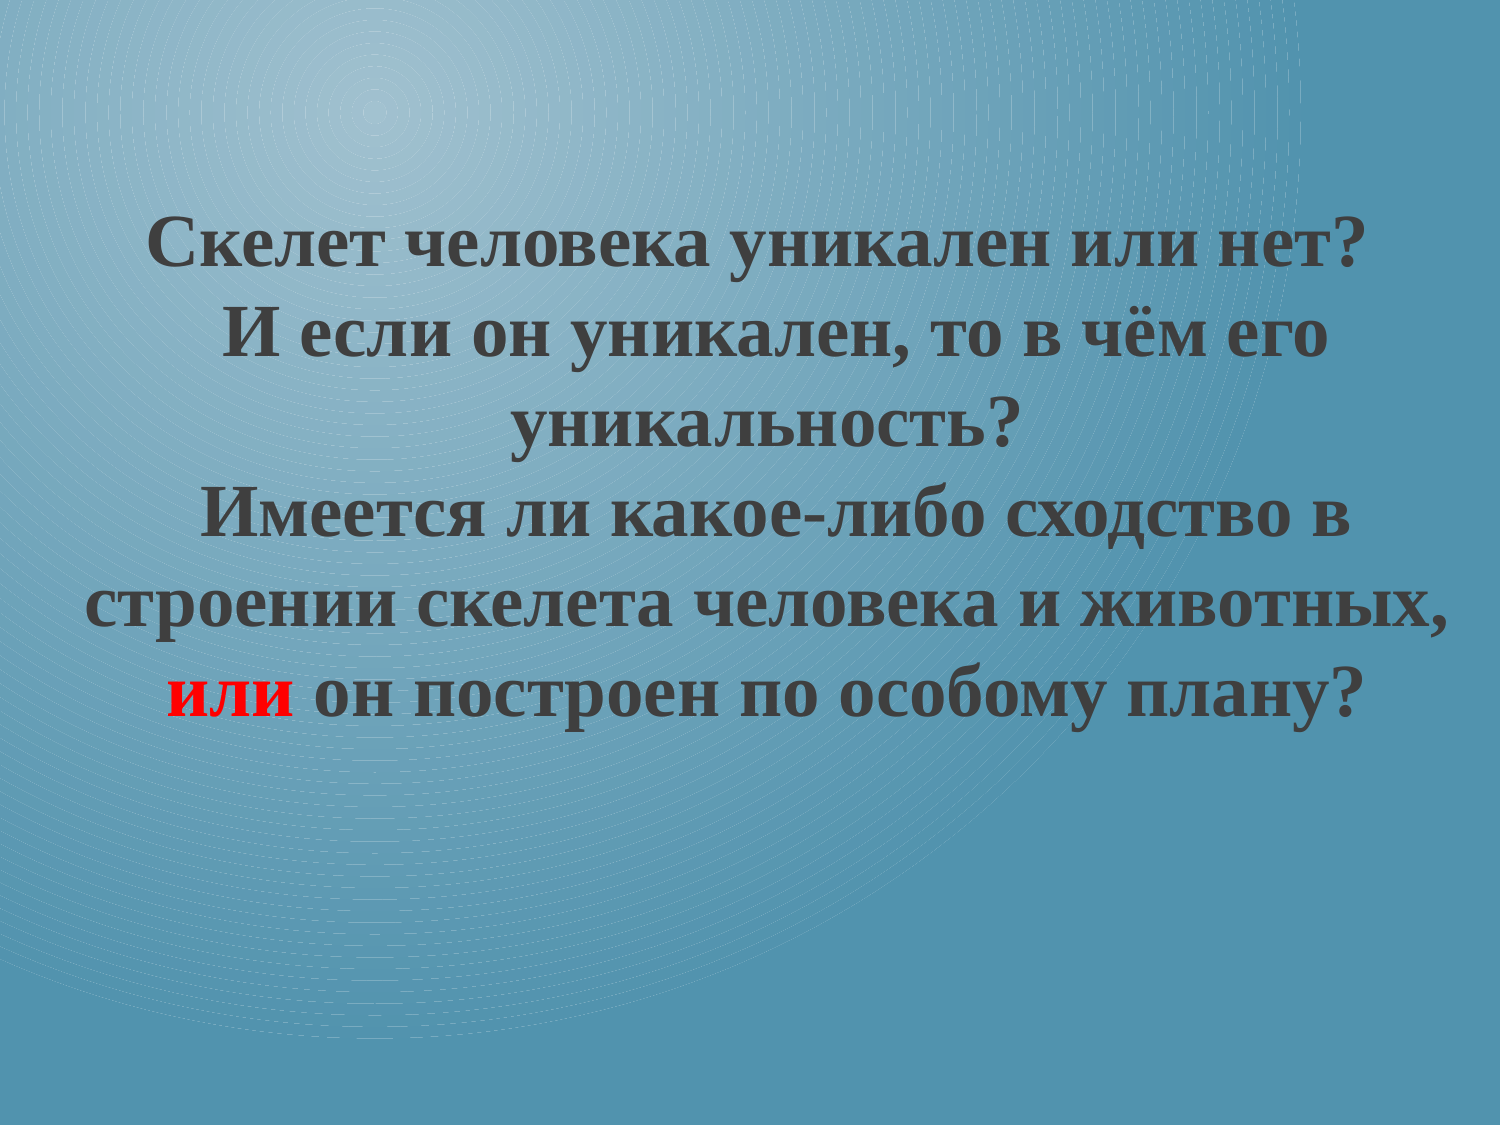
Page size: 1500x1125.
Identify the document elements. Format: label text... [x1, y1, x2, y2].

text_box Скелет человека уникален или нет? И если он уникален, то в чём его уникальность? Имеется ли какое-либо сходство в строении скелета человека и животных, или он построен по особому плану? [53, 184, 1500, 740]
